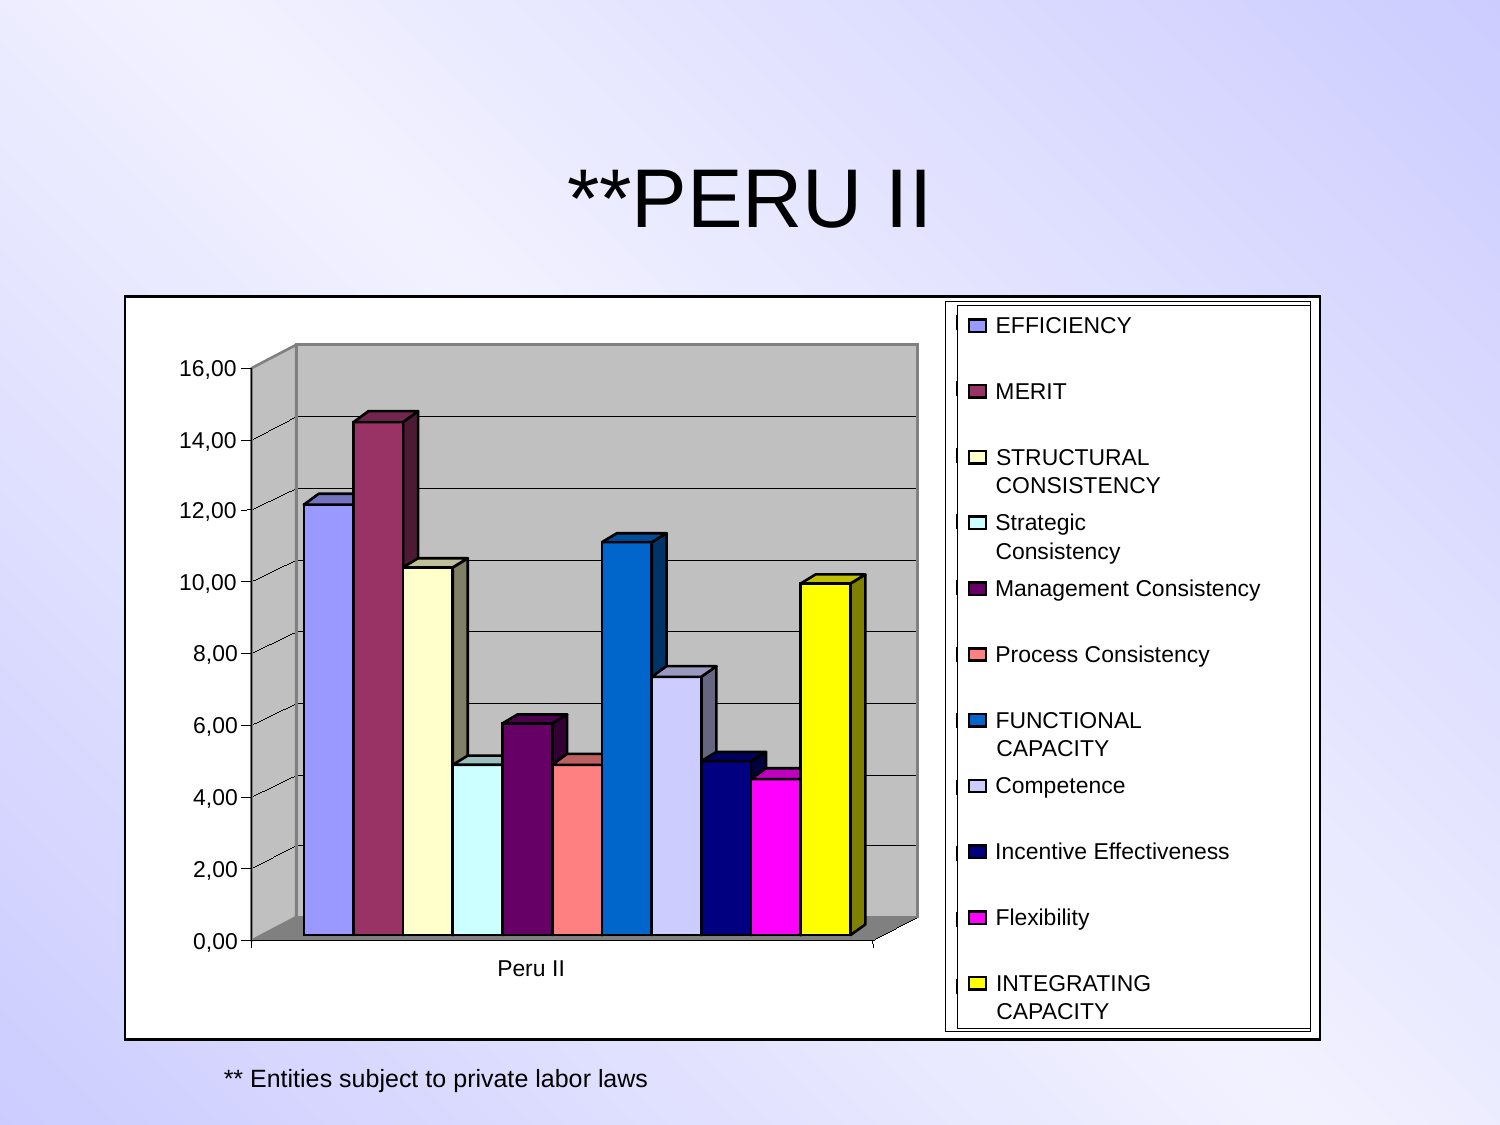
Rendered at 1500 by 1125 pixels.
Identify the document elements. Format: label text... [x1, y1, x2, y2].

title **PERU II [112, 99, 1388, 288]
text_box Process Consistency [995, 639, 1210, 667]
text_box Management Consistency [995, 573, 1261, 602]
text_box [969, 713, 986, 727]
text_box [969, 582, 986, 595]
text_box EFFICIENCY [995, 310, 1133, 339]
text_box MERIT [995, 376, 1067, 404]
text_box CONSISTENCY [995, 470, 1162, 499]
text_box [969, 845, 986, 858]
text_box CAPACITY [996, 996, 1110, 1025]
text_box Strategic [995, 507, 1087, 536]
text_box FUNCTIONAL [995, 705, 1143, 733]
text_box Competence [995, 771, 1126, 799]
text_box Consistency [995, 536, 1121, 564]
text_box [969, 516, 986, 530]
text_box [969, 319, 986, 332]
text_box INTEGRATING [996, 968, 1152, 996]
text_box Flexibility [995, 902, 1090, 931]
text_box [969, 977, 986, 990]
text_box [124, 296, 1320, 1040]
text_box [957, 305, 1311, 1029]
text_box CAPACITY [996, 733, 1110, 762]
text_box [969, 911, 986, 924]
text_box [969, 779, 986, 793]
text_box Incentive Effectiveness [995, 836, 1230, 865]
text_box STRUCTURAL [995, 442, 1150, 470]
text_box ** Entities subject to private labor laws [208, 1055, 664, 1101]
text_box [969, 385, 986, 398]
text_box [969, 451, 986, 464]
text_box [969, 648, 986, 661]
